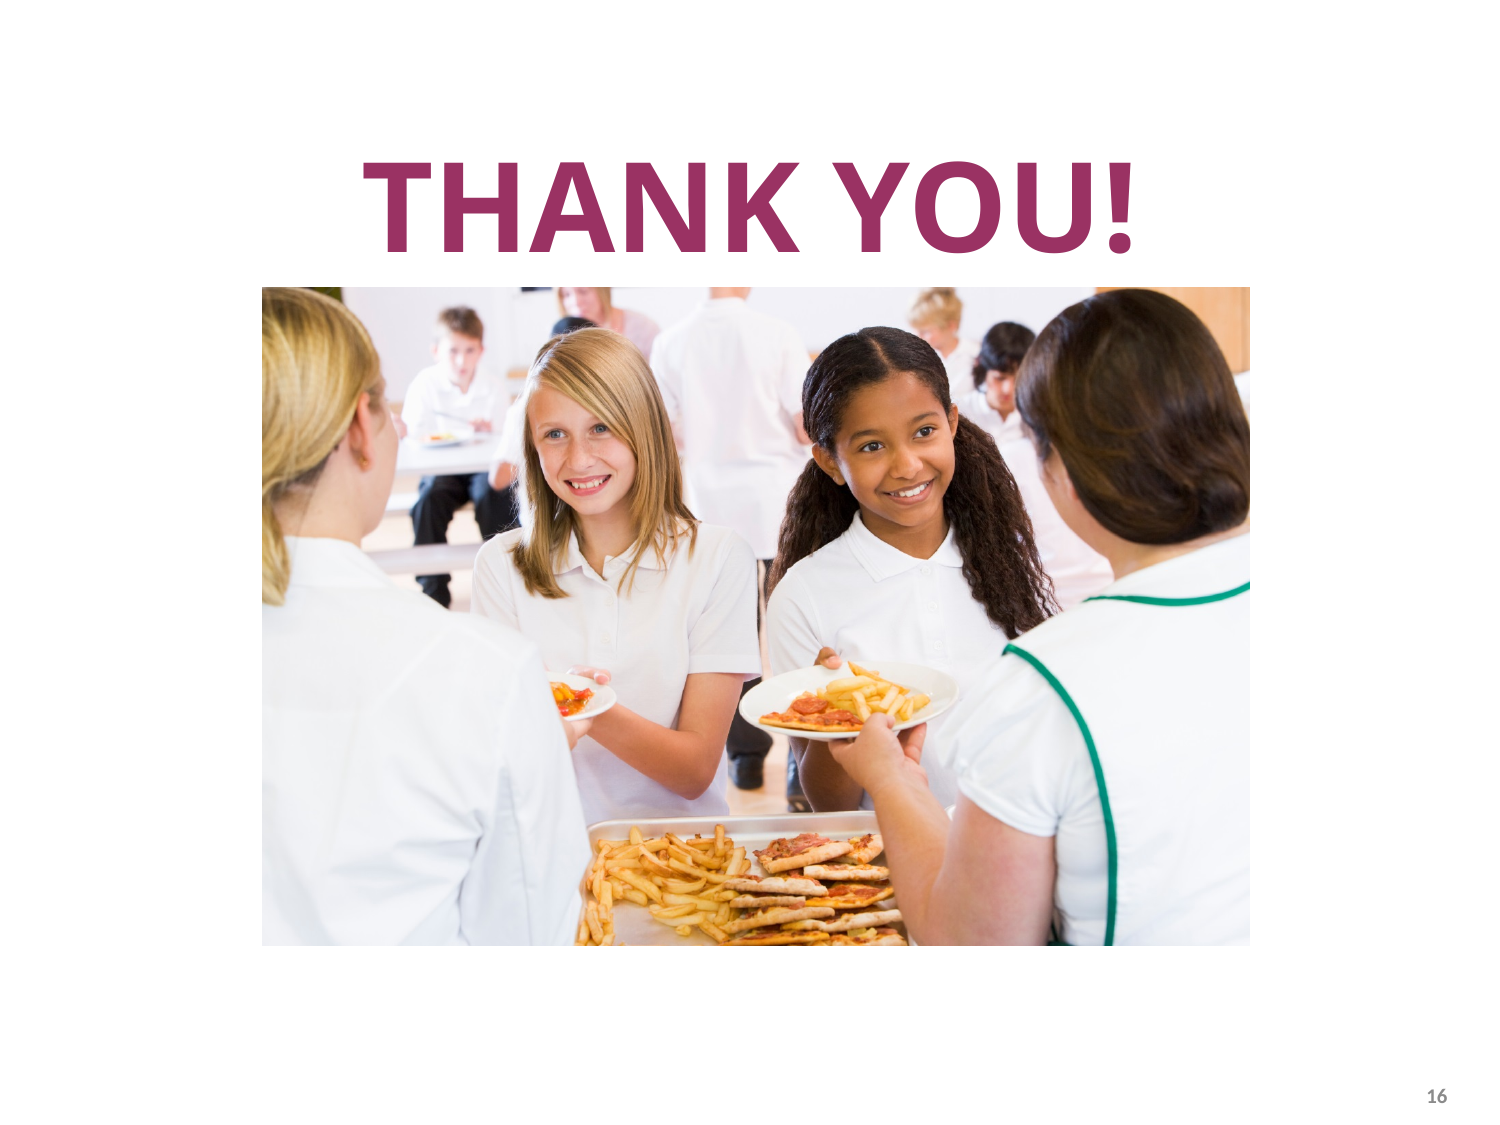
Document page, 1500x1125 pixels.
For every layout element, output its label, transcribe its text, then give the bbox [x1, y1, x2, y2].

slide_number 16 [1112, 1077, 1463, 1113]
title THANK YOU! [75, 117, 1425, 288]
picture [262, 287, 1251, 946]
